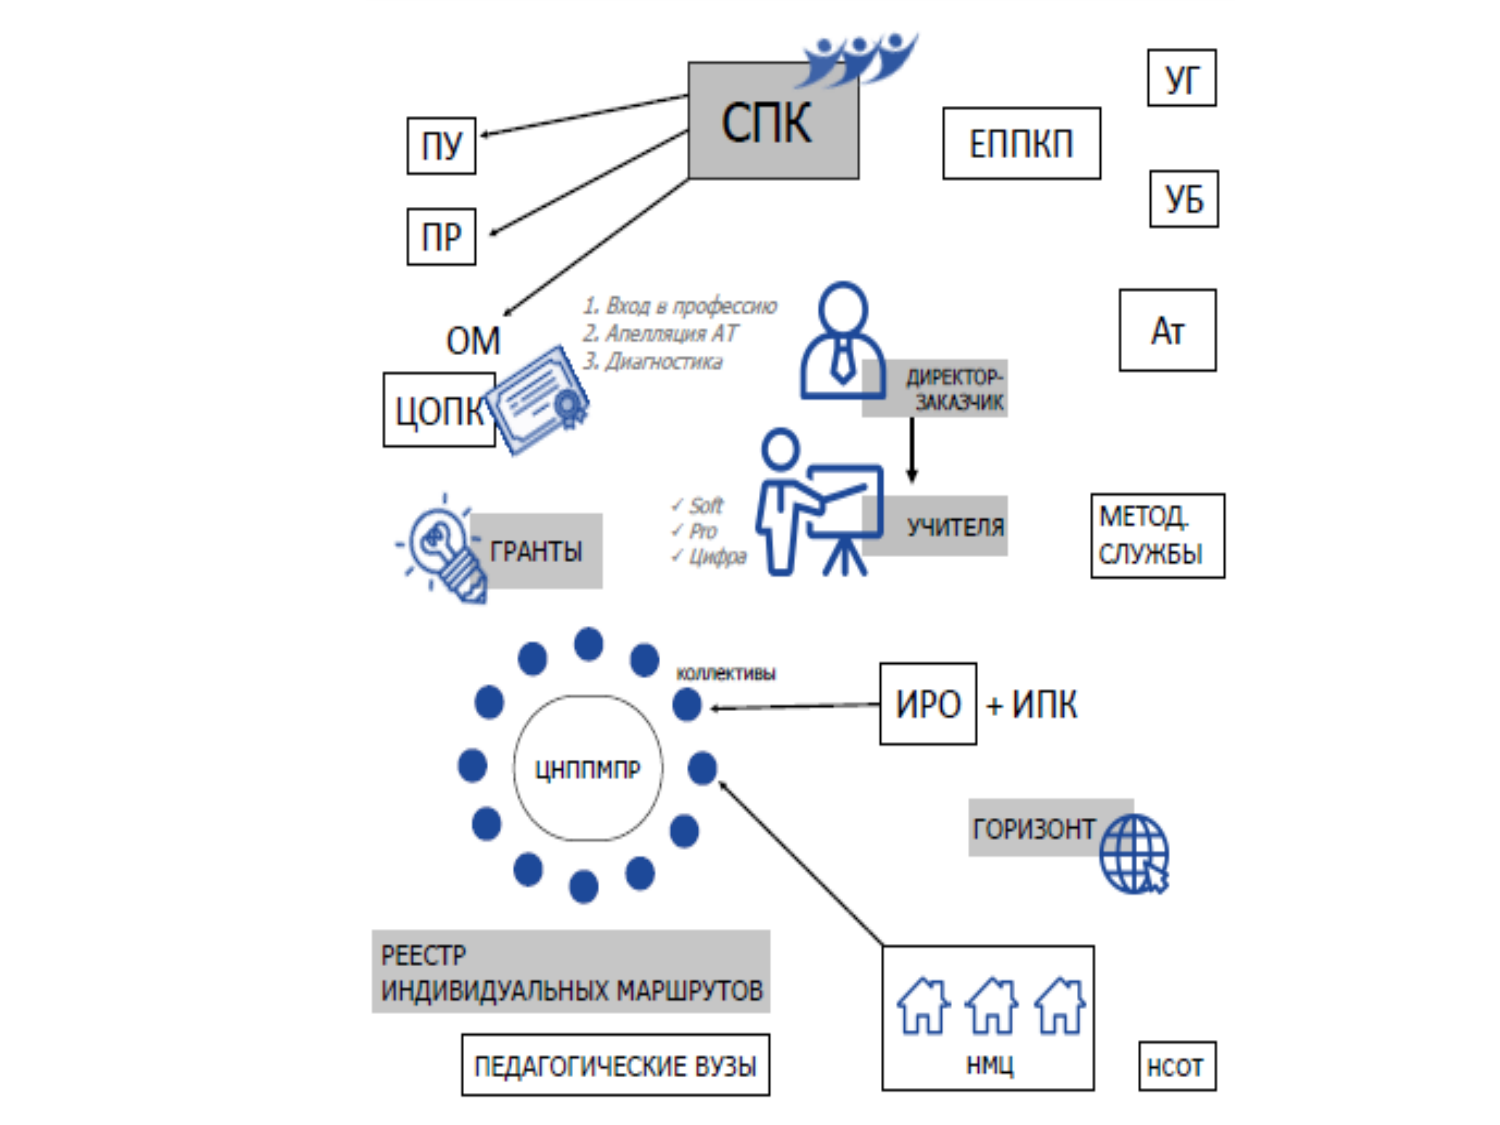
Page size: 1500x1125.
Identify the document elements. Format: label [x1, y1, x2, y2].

picture [365, 0, 1236, 1125]
